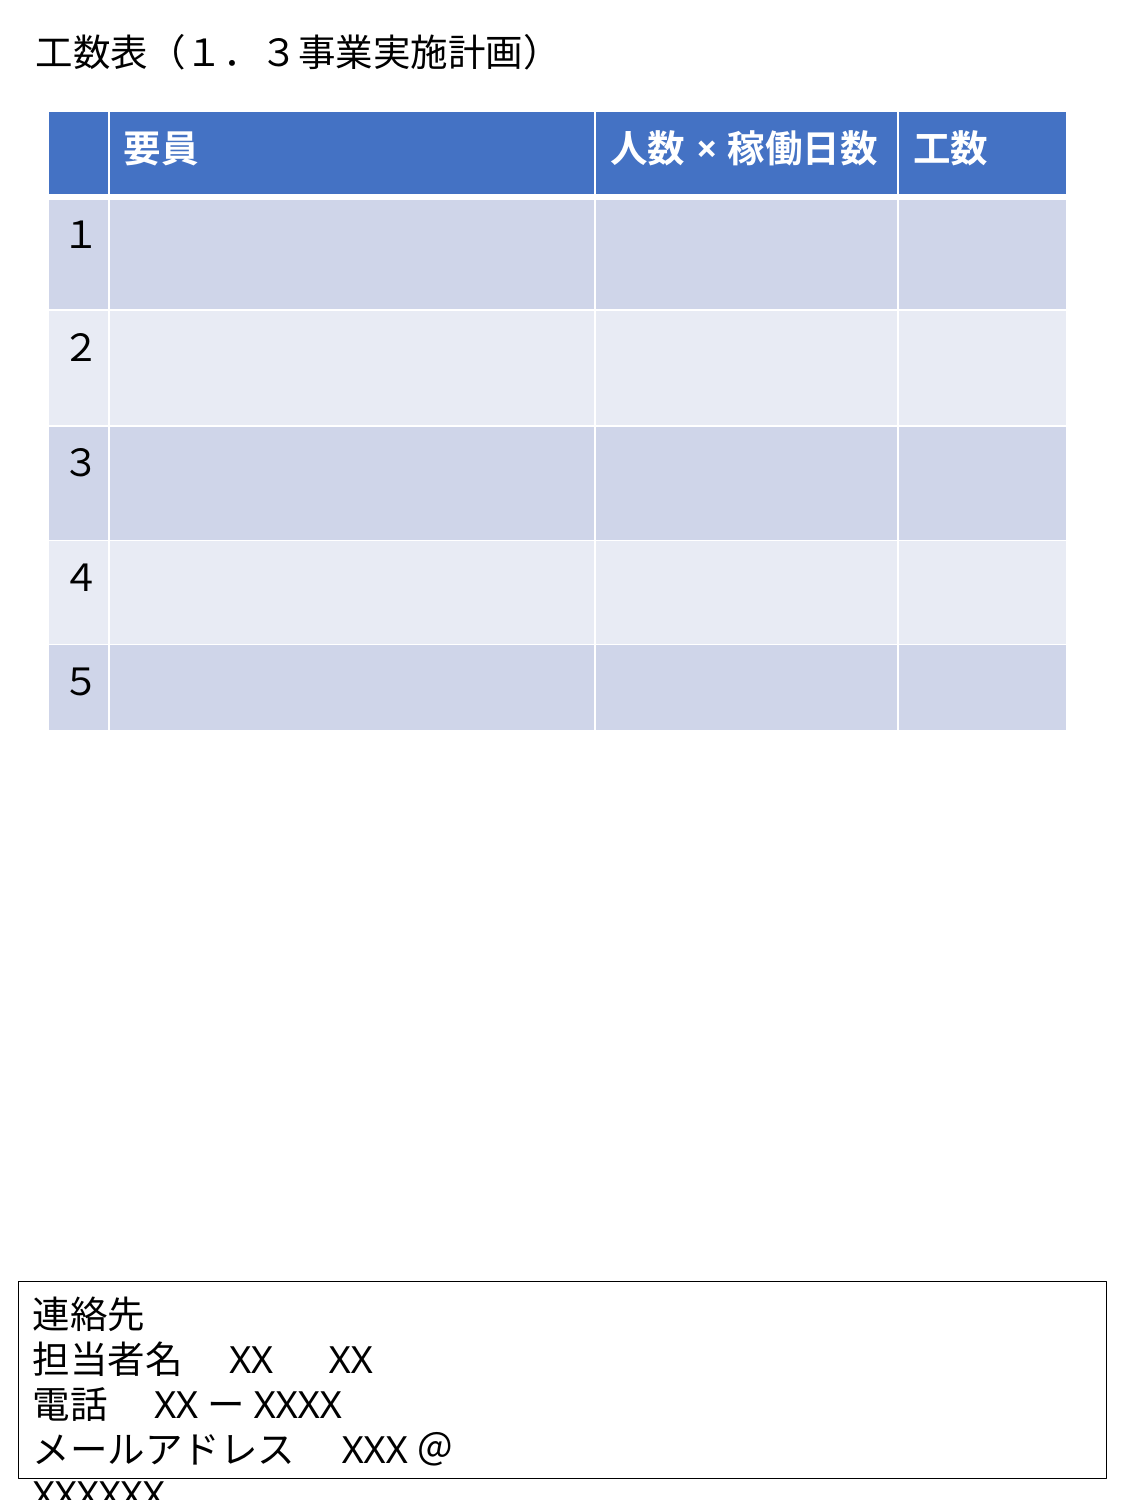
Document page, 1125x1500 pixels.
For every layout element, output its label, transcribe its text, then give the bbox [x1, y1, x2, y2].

table_header 人数×稼働日数 [596, 112, 897, 194]
table_cell [110, 311, 594, 425]
table_cell [899, 427, 1066, 540]
table_header [49, 112, 108, 194]
table_cell [110, 645, 594, 730]
table_cell [899, 645, 1066, 730]
table_cell [596, 200, 897, 309]
table_cell ２ [49, 311, 108, 425]
table_header 工数 [899, 112, 1066, 194]
text_box [18, 1281, 1107, 1479]
table_cell [899, 541, 1066, 644]
table_cell [110, 541, 594, 644]
table_cell [110, 427, 594, 540]
table_header 要員 [110, 112, 594, 194]
table_cell [899, 311, 1066, 425]
text_box 工数表（１．３事業実施計画） [20, 21, 576, 81]
table_cell [110, 200, 594, 309]
table_cell [596, 427, 897, 540]
table_cell １ [49, 200, 108, 309]
table_cell [596, 311, 897, 425]
table_cell [596, 541, 897, 644]
table_cell ５ [49, 645, 108, 730]
text_box 連絡先 担当者名 XX XX 電話 XXーXXXX メールアドレス XXX＠XXXXXX [18, 1283, 581, 1500]
table_cell ３ [49, 427, 108, 540]
table_cell [596, 645, 897, 730]
table_cell ４ [49, 541, 108, 644]
table_cell [899, 200, 1066, 309]
